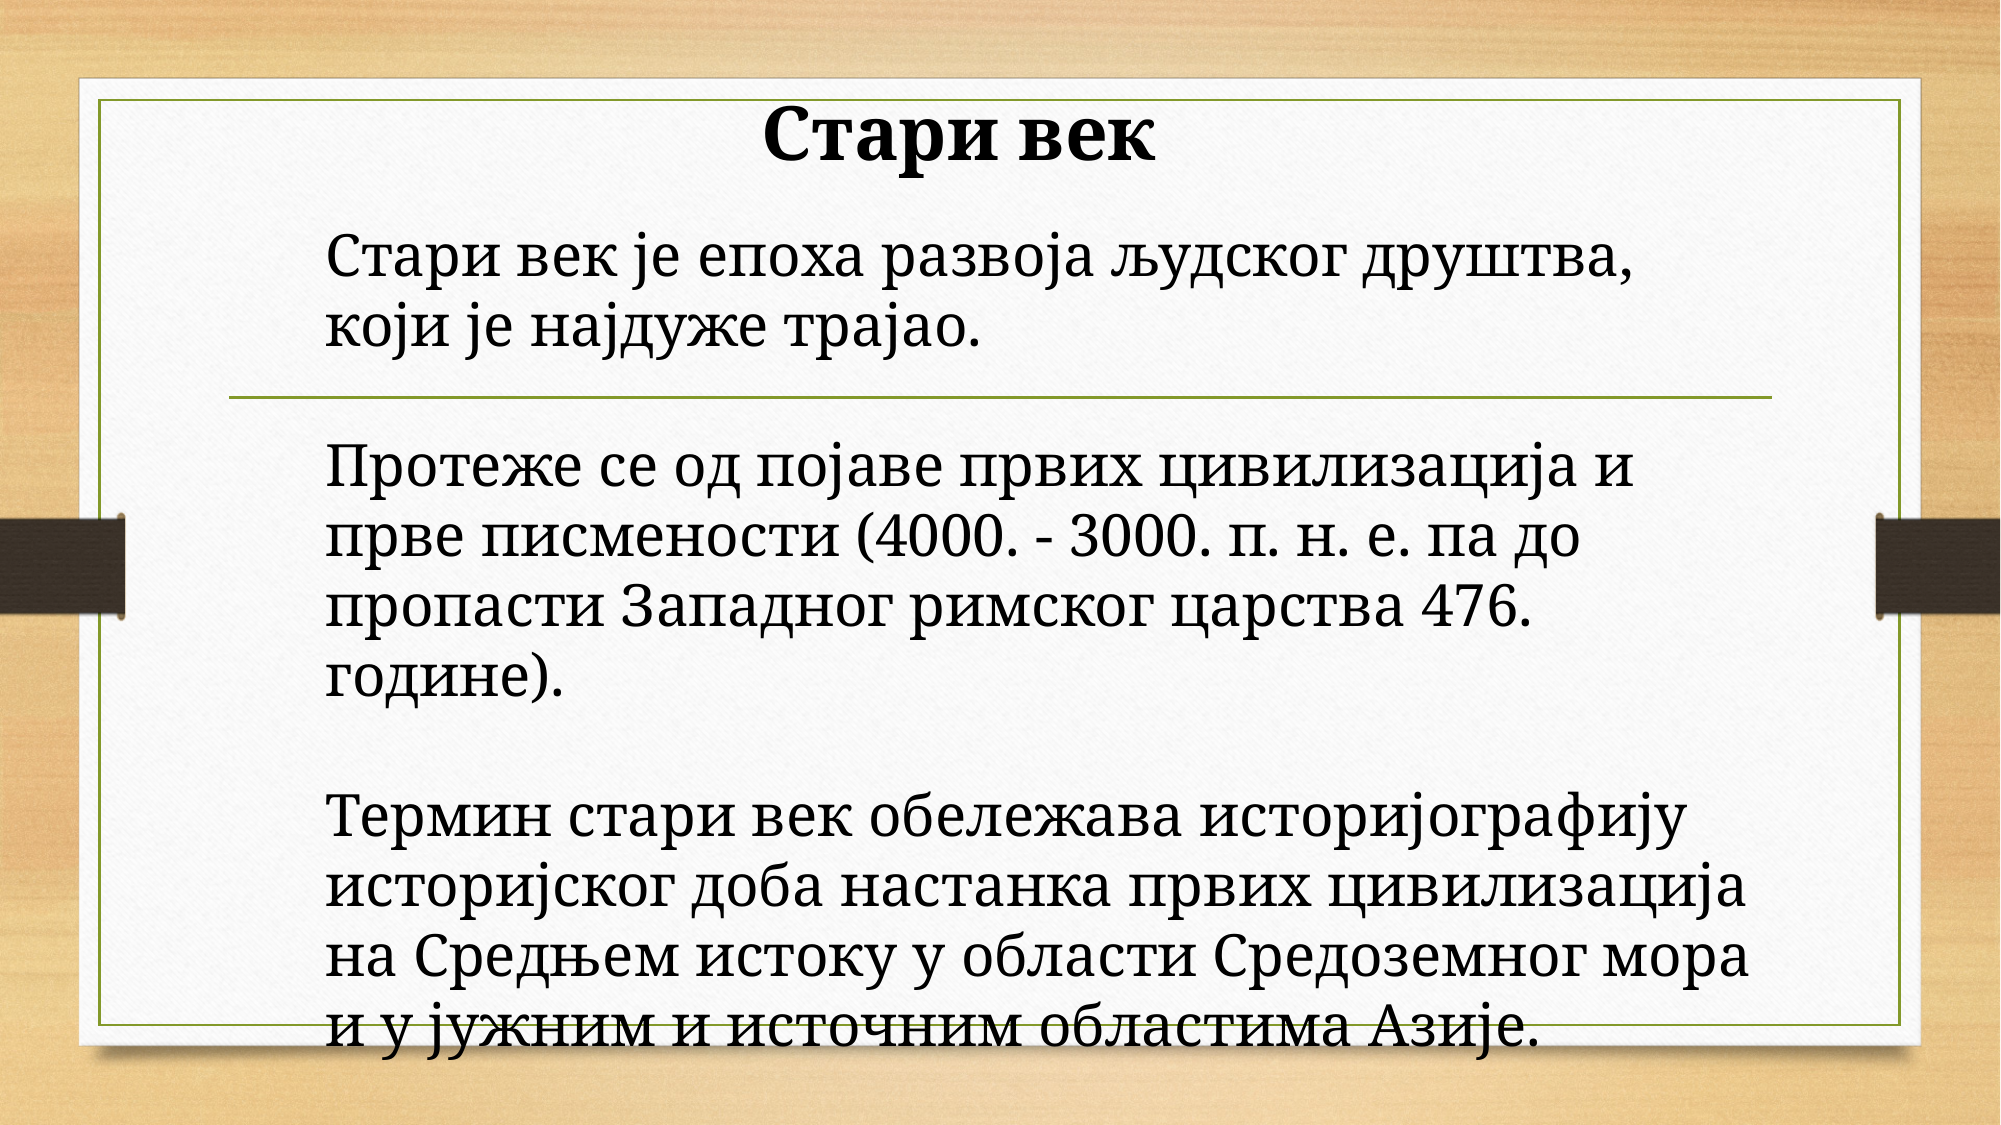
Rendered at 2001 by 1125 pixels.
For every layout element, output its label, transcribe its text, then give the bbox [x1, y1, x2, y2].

picture [0, 0, 2001, 1125]
text_box Стари век је епоха развоја људског друштва, који је најдуже трајао. Протеже се од појаве првих цивилизација и прве писмености (4000. - 3000. п. н. е. па до пропасти Западног римског царства 476. године). Термин стари век обележава историјографију историјског доба настанка првих цивилизација на Средњем истоку у области Средоземног мора и у јужним и источним областима Азије. [310, 136, 1783, 1066]
text_box Стари век [574, 78, 1344, 136]
